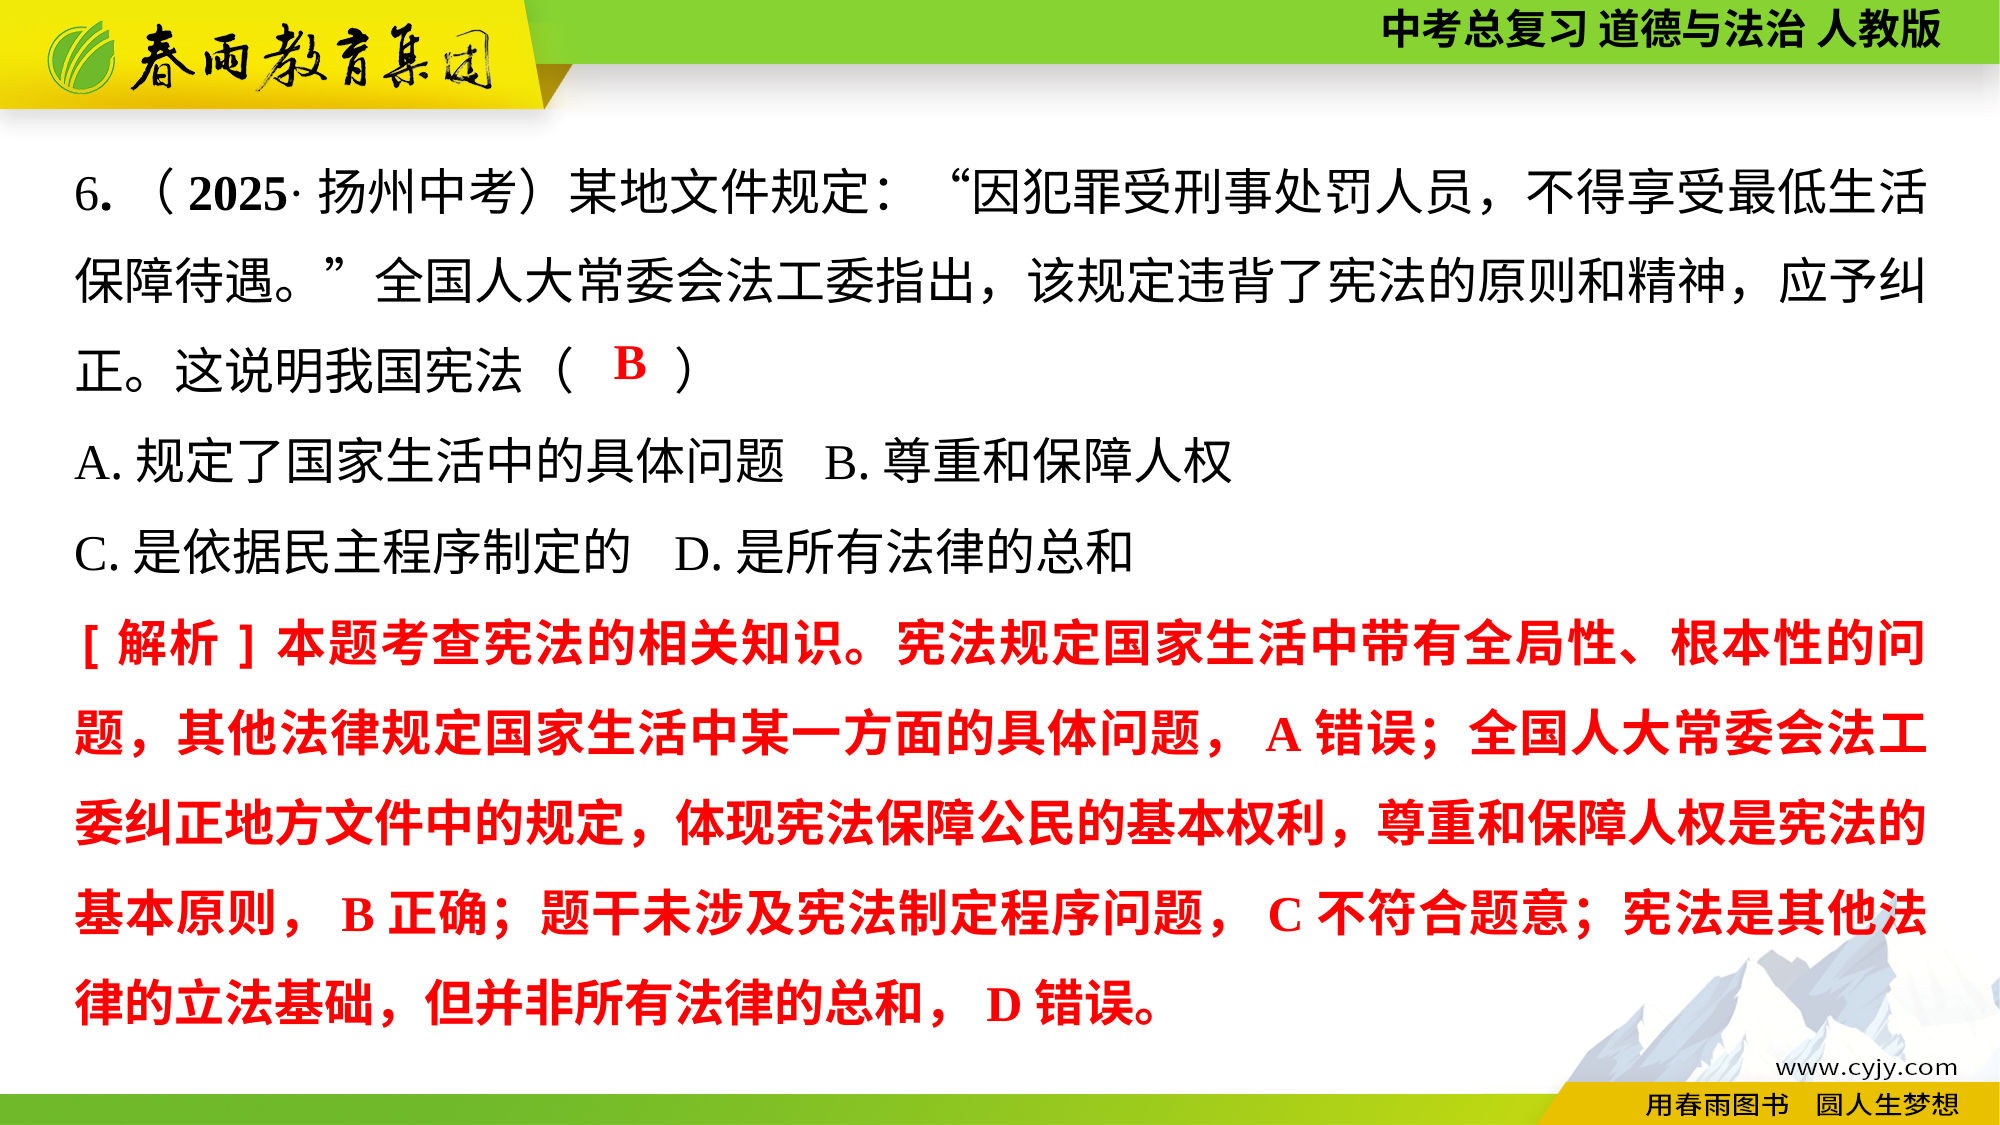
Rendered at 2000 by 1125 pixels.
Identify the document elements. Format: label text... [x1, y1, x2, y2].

text_box [解析]本题考查宪法的相关知识。宪法规定国家生活中带有全局性、根本性的问题，其他法律规定国家生活中某一方面的具体问题，A错误；全国人大常委会法工委纠正地方文件中的规定，体现宪法保障公民的基本权利，尊重和保障人权是宪法的基本原则，B正确；题干未涉及宪法制定程序问题，C不符合题意；宪法是其他法律的立法基础，但并非所有法律的总和，D错误。 [59, 574, 1944, 1040]
list 6.（2025·扬州中考）某地文件规定：“因犯罪受刑事处罚人员，不得享受最低生活保障待遇。”全国人大常委会法工委指出，该规定违背了宪法的原则和精神，应予纠正。这说明我国宪法（ ） A.规定了国家生活中的具体问题 B.尊重和保障人权 C.是依据民主程序制定的 D.是所有法律的总和 [59, 122, 1944, 574]
text_box B [598, 322, 662, 397]
picture [0, 0, 2000, 1125]
